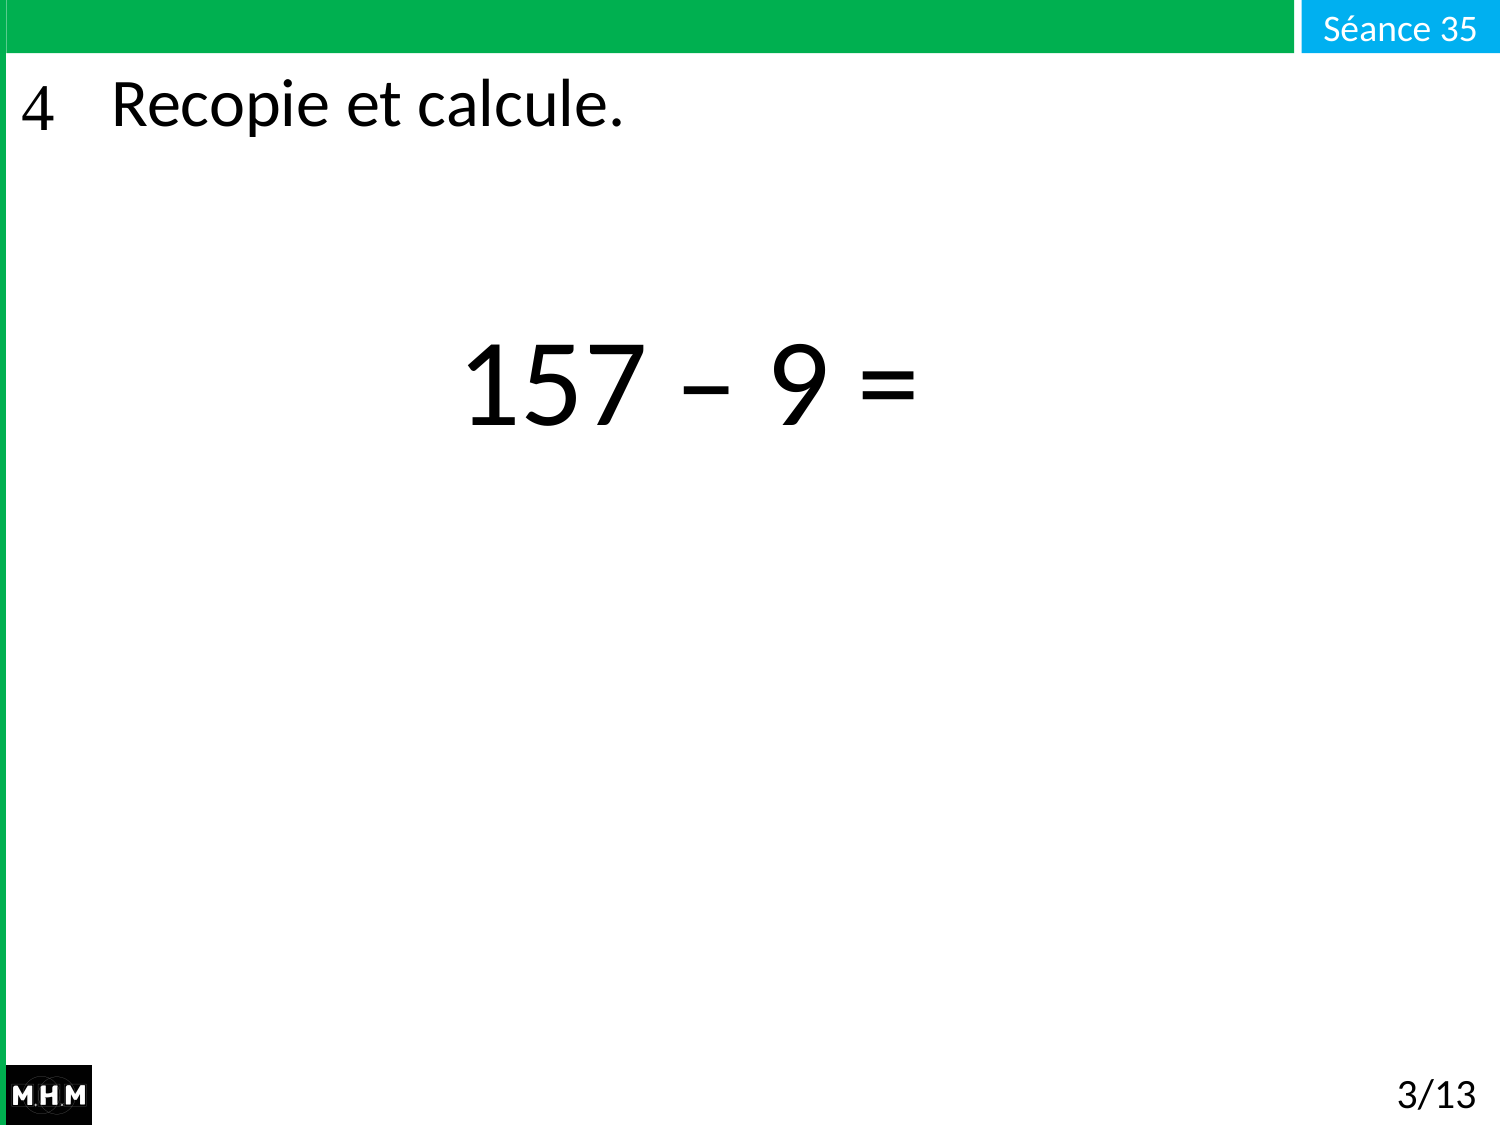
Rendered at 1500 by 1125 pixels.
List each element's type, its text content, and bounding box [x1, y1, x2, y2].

list 3/13 [1373, 1064, 1500, 1125]
text_box 157 – 9 = [442, 292, 1243, 458]
picture [6, 1065, 92, 1125]
title Recopie et calcule. [96, 60, 1391, 150]
